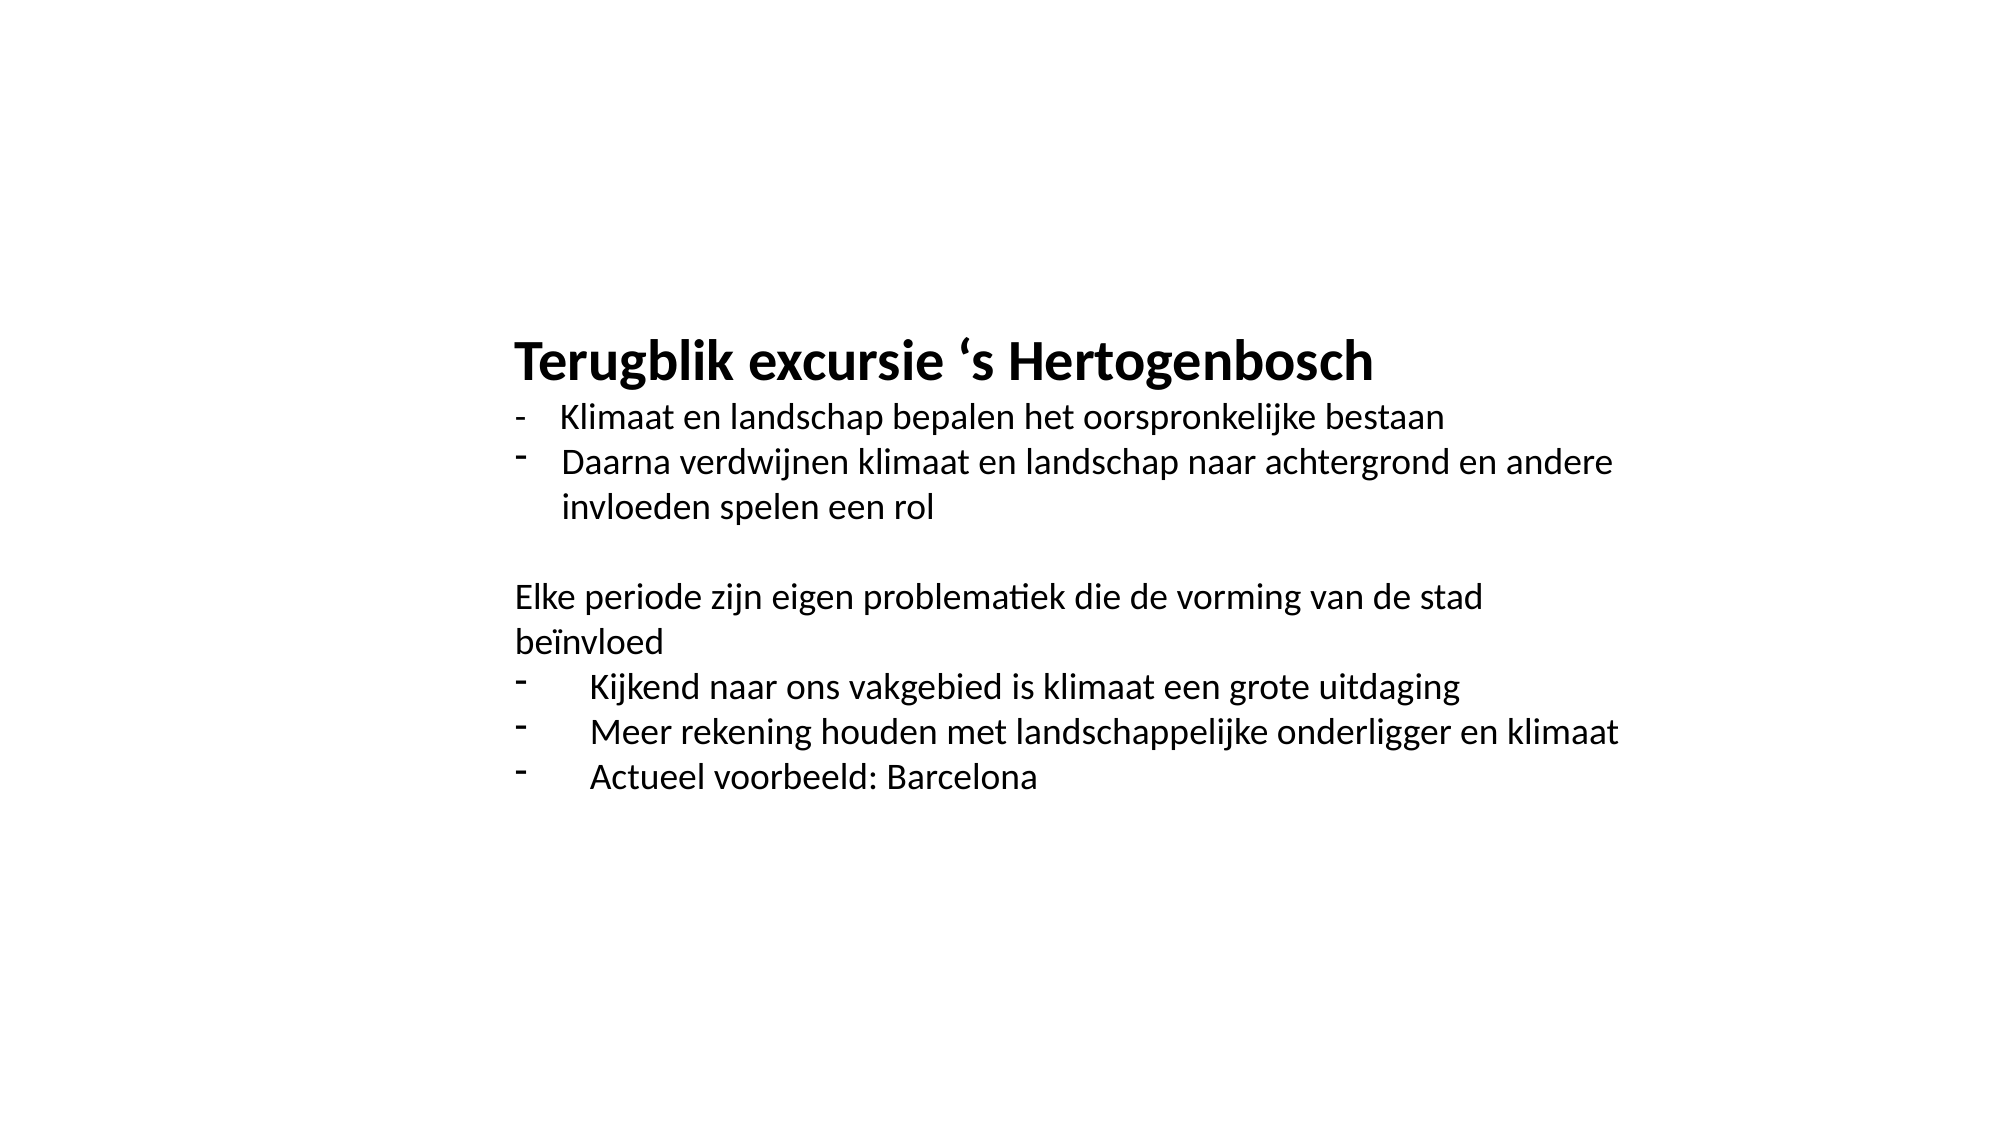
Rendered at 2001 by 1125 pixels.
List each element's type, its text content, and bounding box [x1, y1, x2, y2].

text_box Terugblik excursie ‘s Hertogenbosch - Klimaat en landschap bepalen het oorspronkelijke bestaan Daarna verdwijnen klimaat en landschap naar achtergrond en andere invloeden spelen een rol Elke periode zijn eigen problematiek die de vorming van de stad beïnvloed Kijkend naar ons vakgebied is klimaat een grote uitdaging Meer rekening houden met landschappelijke onderligger en klimaat Actueel voorbeeld: Barcelona [500, 315, 1644, 805]
